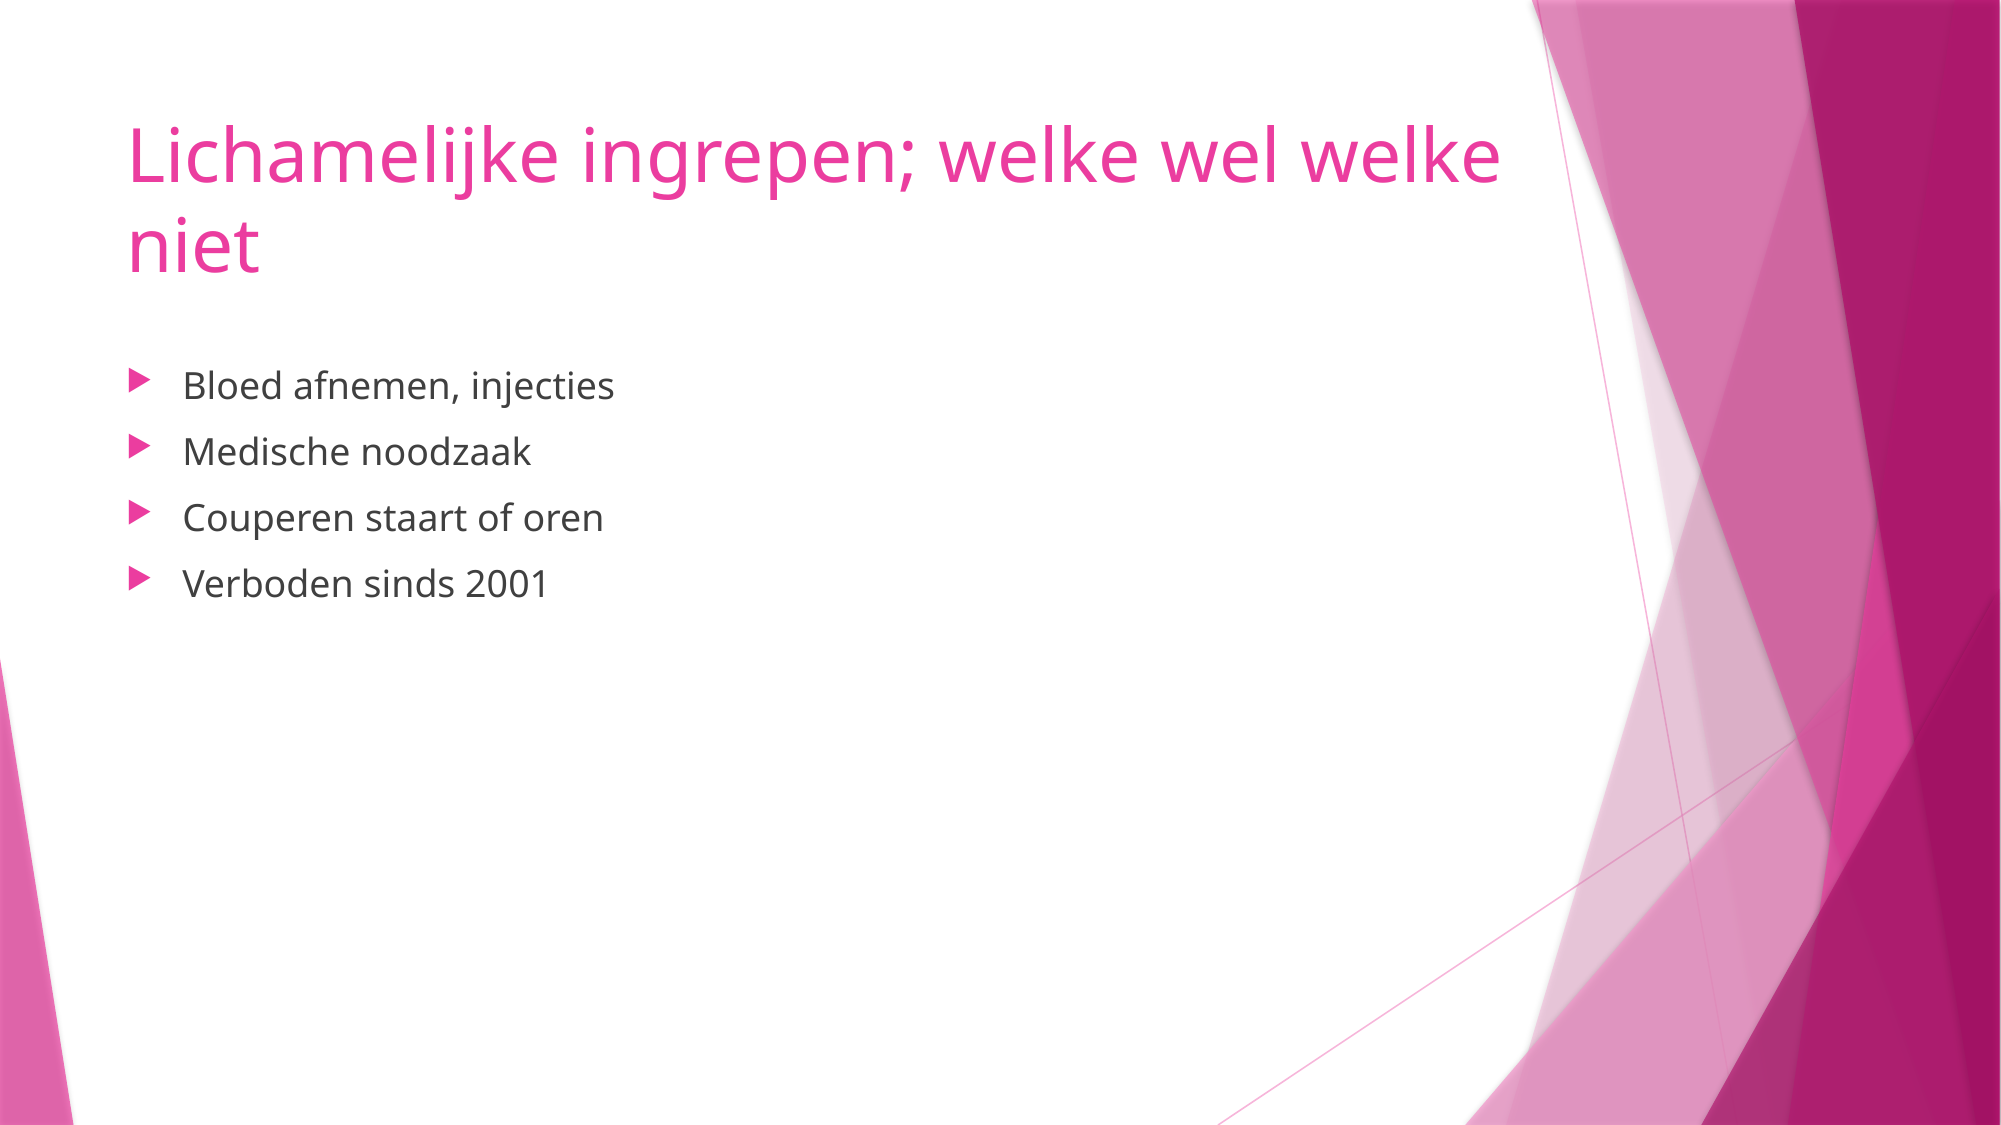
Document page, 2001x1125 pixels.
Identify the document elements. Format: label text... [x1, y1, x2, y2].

list Bloed afnemen, injecties Medische noodzaak Couperen staart of oren Verboden sinds 2001 [111, 354, 1522, 992]
title Lichamelijke ingrepen; welke wel welke niet [111, 99, 1522, 317]
